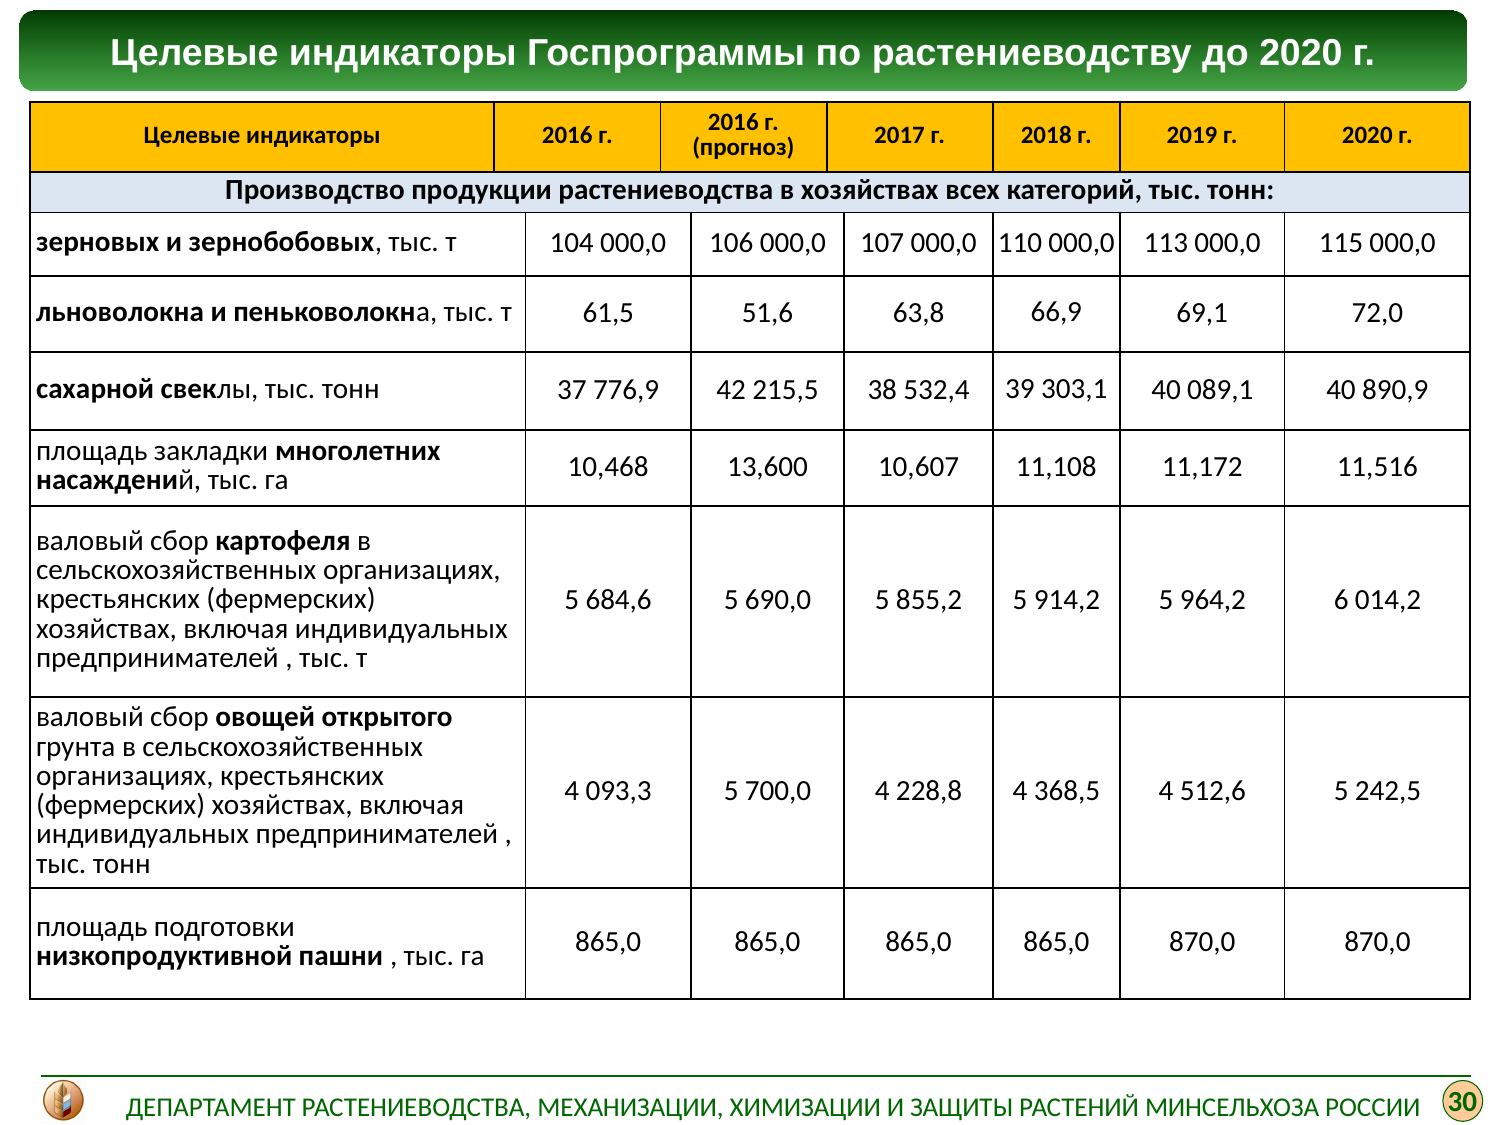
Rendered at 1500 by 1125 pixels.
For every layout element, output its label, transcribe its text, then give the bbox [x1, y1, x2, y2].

table_cell валовый сбор овощей открытого грунта в сельскохозяйственных организациях, крестьянских (фермерских) хозяйствах, включая индивидуальных предпринимателей , тыс. тонн [31, 698, 525, 887]
text_box [1447, 1082, 1479, 1088]
table_cell сахарной свеклы, тыс. тонн [31, 353, 525, 429]
text_box ДЕПАРТАМЕНТ РАСТЕНИЕВОДСТВА, МЕХАНИЗАЦИИ, ХИМИЗАЦИИ И ЗАЩИТЫ РАСТЕНИЙ МИНСЕЛЬХОЗА РОССИИ [111, 1083, 1435, 1125]
table_cell 51,6 [692, 277, 843, 351]
table_cell 4 228,8 [845, 698, 992, 887]
table_cell 61,5 [526, 277, 690, 351]
text_box 30 [1435, 1088, 1500, 1113]
table_header Целевые индикаторы [31, 103, 493, 171]
table_cell 107 000,0 [845, 213, 992, 275]
table_cell 39 303,1 [994, 353, 1119, 429]
table_cell 4 368,5 [994, 698, 1119, 887]
table_cell 72,0 [1285, 277, 1469, 351]
table_cell 13,600 [692, 431, 843, 505]
table_cell 11,172 [1121, 431, 1284, 505]
table_cell 4 512,6 [1121, 698, 1284, 887]
table_cell 38 532,4 [845, 353, 992, 429]
table_cell 104 000,0 [526, 213, 690, 275]
table_cell льноволокна и пеньковолокна, тыс. т [31, 277, 525, 351]
table_cell 865,0 [845, 889, 992, 998]
table_cell валовый сбор картофеля в сельскохозяйственных организациях, крестьянских (фермерских) хозяйствах, включая индивидуальных предпринимателей , тыс. т [31, 507, 525, 696]
table_header 2016 г. [495, 103, 660, 171]
table_cell 11,108 [994, 431, 1119, 505]
table_header 2020 г. [1285, 103, 1469, 171]
table_cell 5 684,6 [526, 507, 690, 696]
picture [41, 1077, 86, 1125]
table_cell 6 014,2 [1285, 507, 1469, 696]
table_cell 10,607 [845, 431, 992, 505]
table_cell Производство продукции растениеводства в хозяйствах всех категорий, тыс. тонн: [31, 173, 1469, 212]
table_cell 63,8 [845, 277, 992, 351]
table_header 2018 г. [994, 103, 1119, 171]
table_cell зерновых и зернобобовых, тыс. т [31, 213, 525, 275]
table_cell 5 242,5 [1285, 698, 1469, 887]
table_cell площадь закладки многолетних насаждений, тыс. га [31, 431, 525, 505]
table_cell 11,516 [1285, 431, 1469, 505]
table_header 2016 г. (прогноз) [661, 103, 826, 171]
text_box [1446, 1113, 1479, 1122]
table_cell 5 964,2 [1121, 507, 1284, 696]
table_cell 5 855,2 [845, 507, 992, 696]
table_cell 865,0 [994, 889, 1119, 998]
table_cell 5 700,0 [692, 698, 843, 887]
table_cell 40 890,9 [1285, 353, 1469, 429]
table_cell площадь подготовки низкопродуктивной пашни , тыс. га [31, 889, 525, 998]
table_cell 870,0 [1285, 889, 1469, 998]
table_cell 5 914,2 [994, 507, 1119, 696]
table_cell 69,1 [1121, 277, 1284, 351]
table_header 2017 г. [828, 103, 992, 171]
table_cell 4 093,3 [526, 698, 690, 887]
table_cell 870,0 [1121, 889, 1284, 998]
table_cell 110 000,0 [994, 213, 1119, 275]
table_header 2019 г. [1121, 103, 1284, 171]
table_cell 113 000,0 [1121, 213, 1284, 275]
table_cell 106 000,0 [692, 213, 843, 275]
table_cell 865,0 [526, 889, 690, 998]
table_cell 42 215,5 [692, 353, 843, 429]
table_cell 5 690,0 [692, 507, 843, 696]
table_cell 40 089,1 [1121, 353, 1284, 429]
table_cell 115 000,0 [1285, 213, 1469, 275]
table_cell 66,9 [994, 277, 1119, 351]
table_cell 10,468 [526, 431, 690, 505]
table_cell 37 776,9 [526, 353, 690, 429]
table_cell 865,0 [692, 889, 843, 998]
text_box Целевые индикаторы Госпрограммы по растениеводству до 2020 г. [19, 10, 1467, 91]
